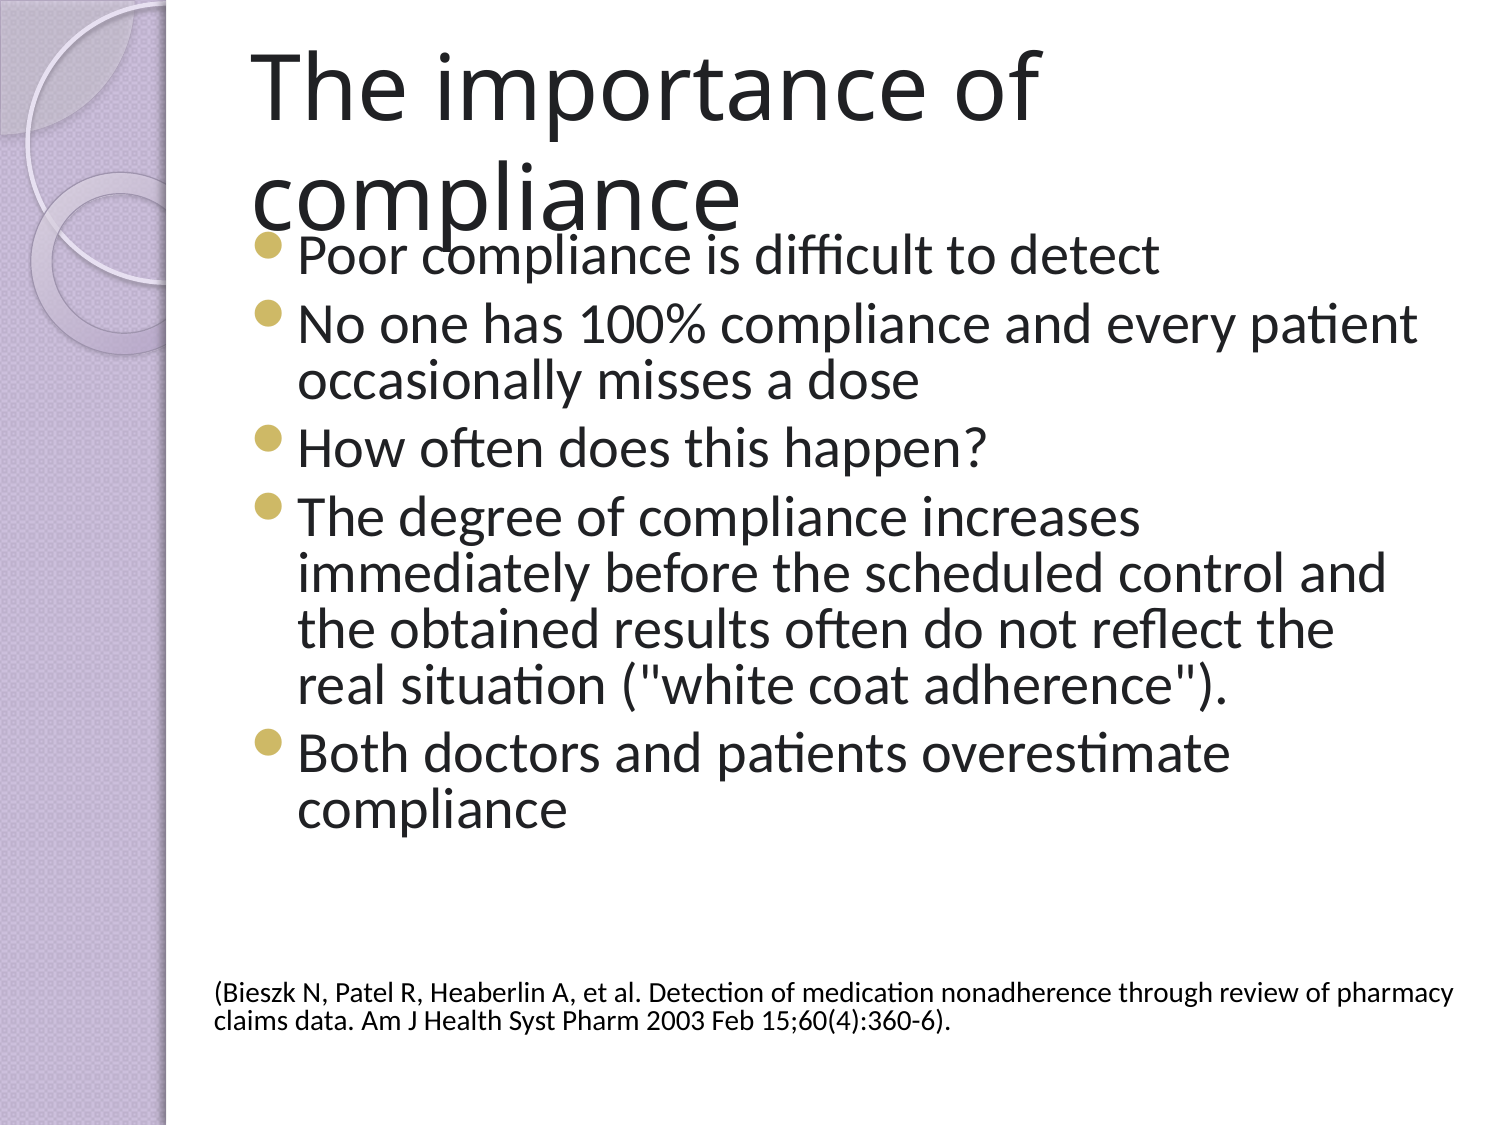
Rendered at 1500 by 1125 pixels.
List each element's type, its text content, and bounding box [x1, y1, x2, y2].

list Poor compliance is difficult to detect No one has 100% compliance and every patient occasionally misses a dose How often does this happen? The degree of compliance increases immediately before the scheduled control and the obtained results often do not reflect the real situation ("white coat adherence"). Both doctors and patients overestimate compliance [222, 222, 1453, 972]
title The importance of compliance [235, 45, 1466, 233]
text_box (Bieszk N, Patel R, Heaberlin A, et al. Detection of medication nonadherence through review of pharmacy claims data. Am J Health Syst Pharm 2003 Feb 15;60(4):360-6). [199, 972, 1500, 1044]
